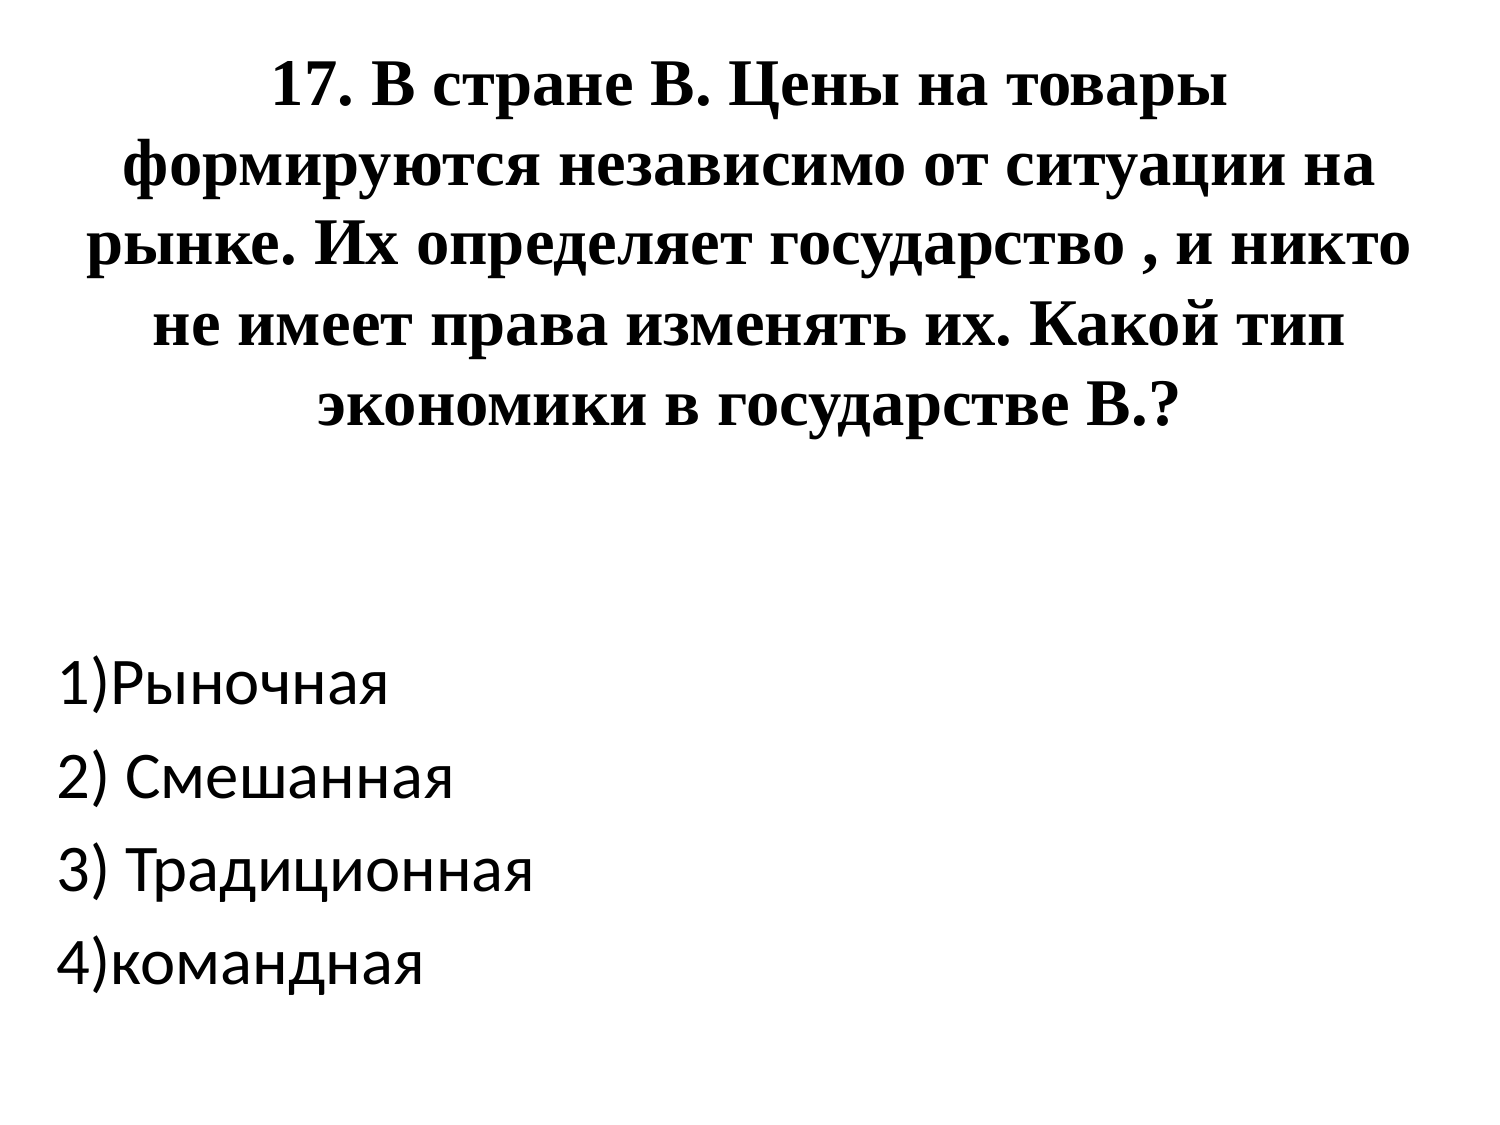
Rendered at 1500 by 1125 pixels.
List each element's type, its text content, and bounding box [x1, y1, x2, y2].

list 17. В стране В. Цены на товары формируются независимо от ситуации на рынке. Их определяет государство , и никто не имеет права изменять их. Какой тип экономики в государстве В.? 1)Рыночная 2) Смешанная 3) Традиционная 4)командная [41, 30, 1459, 1071]
